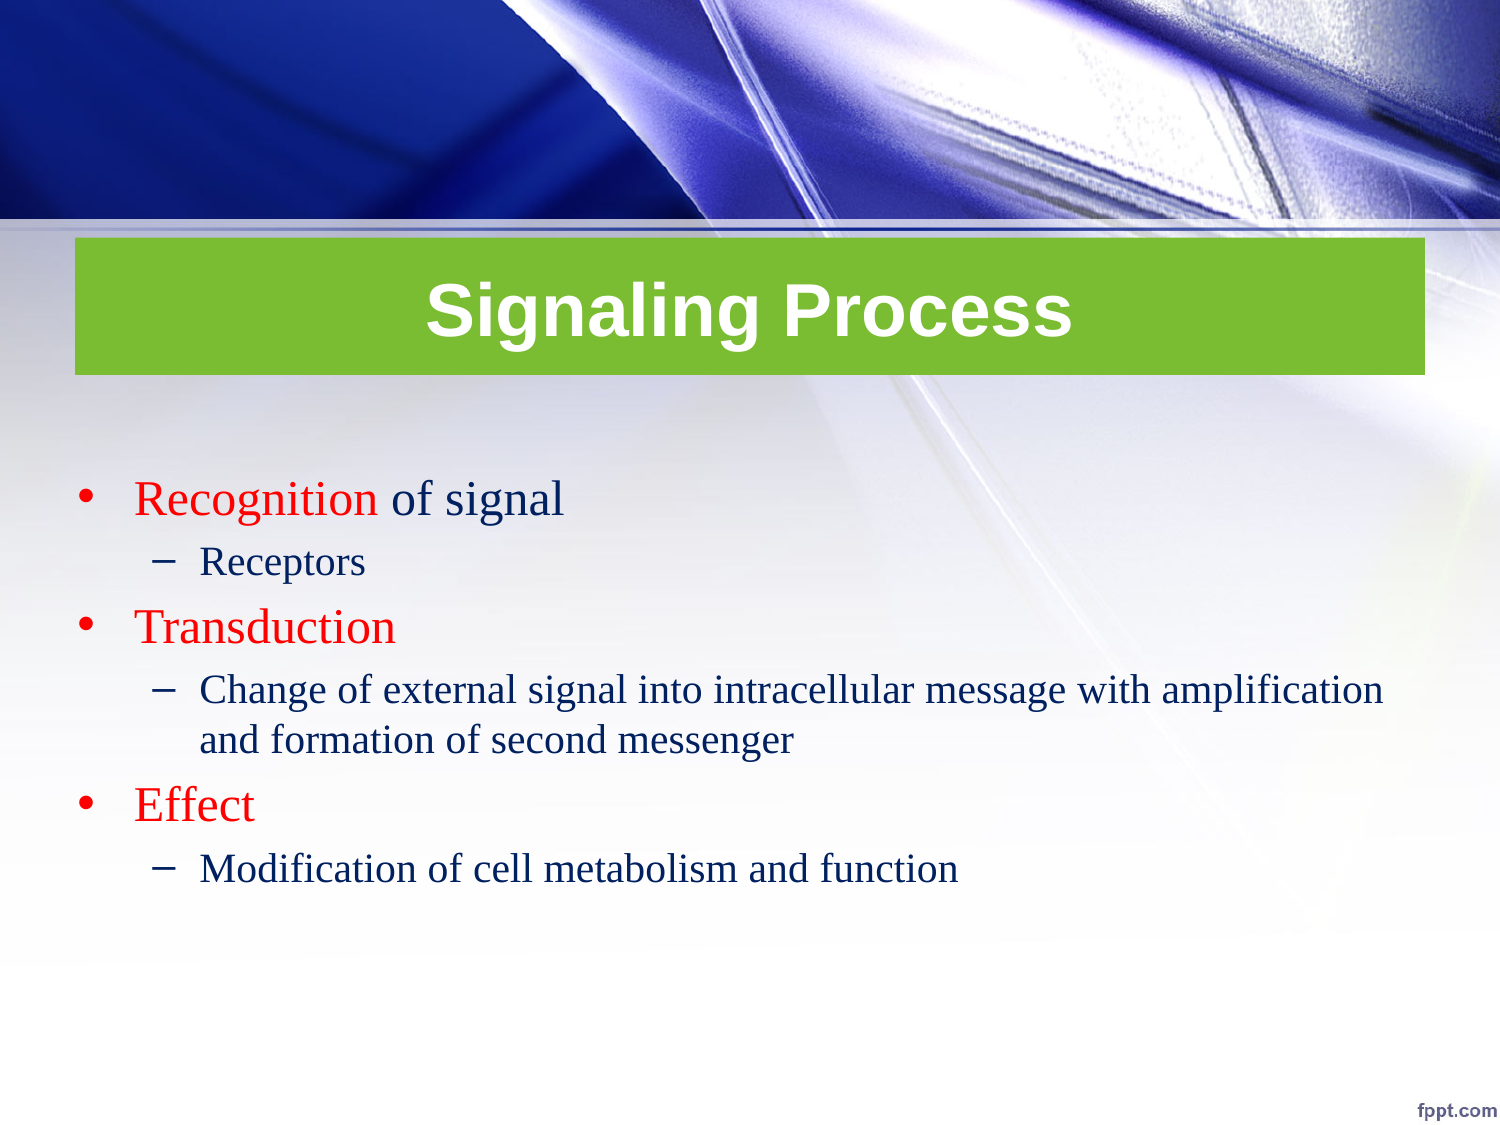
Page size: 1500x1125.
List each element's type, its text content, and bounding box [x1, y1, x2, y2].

picture [0, 0, 1500, 1125]
list Recognition of signal Receptors Transduction Change of external signal into intracellular message with amplification and formation of second messenger Effect Modification of cell metabolism and function [62, 457, 1413, 1125]
title Signaling Process [75, 237, 1425, 375]
